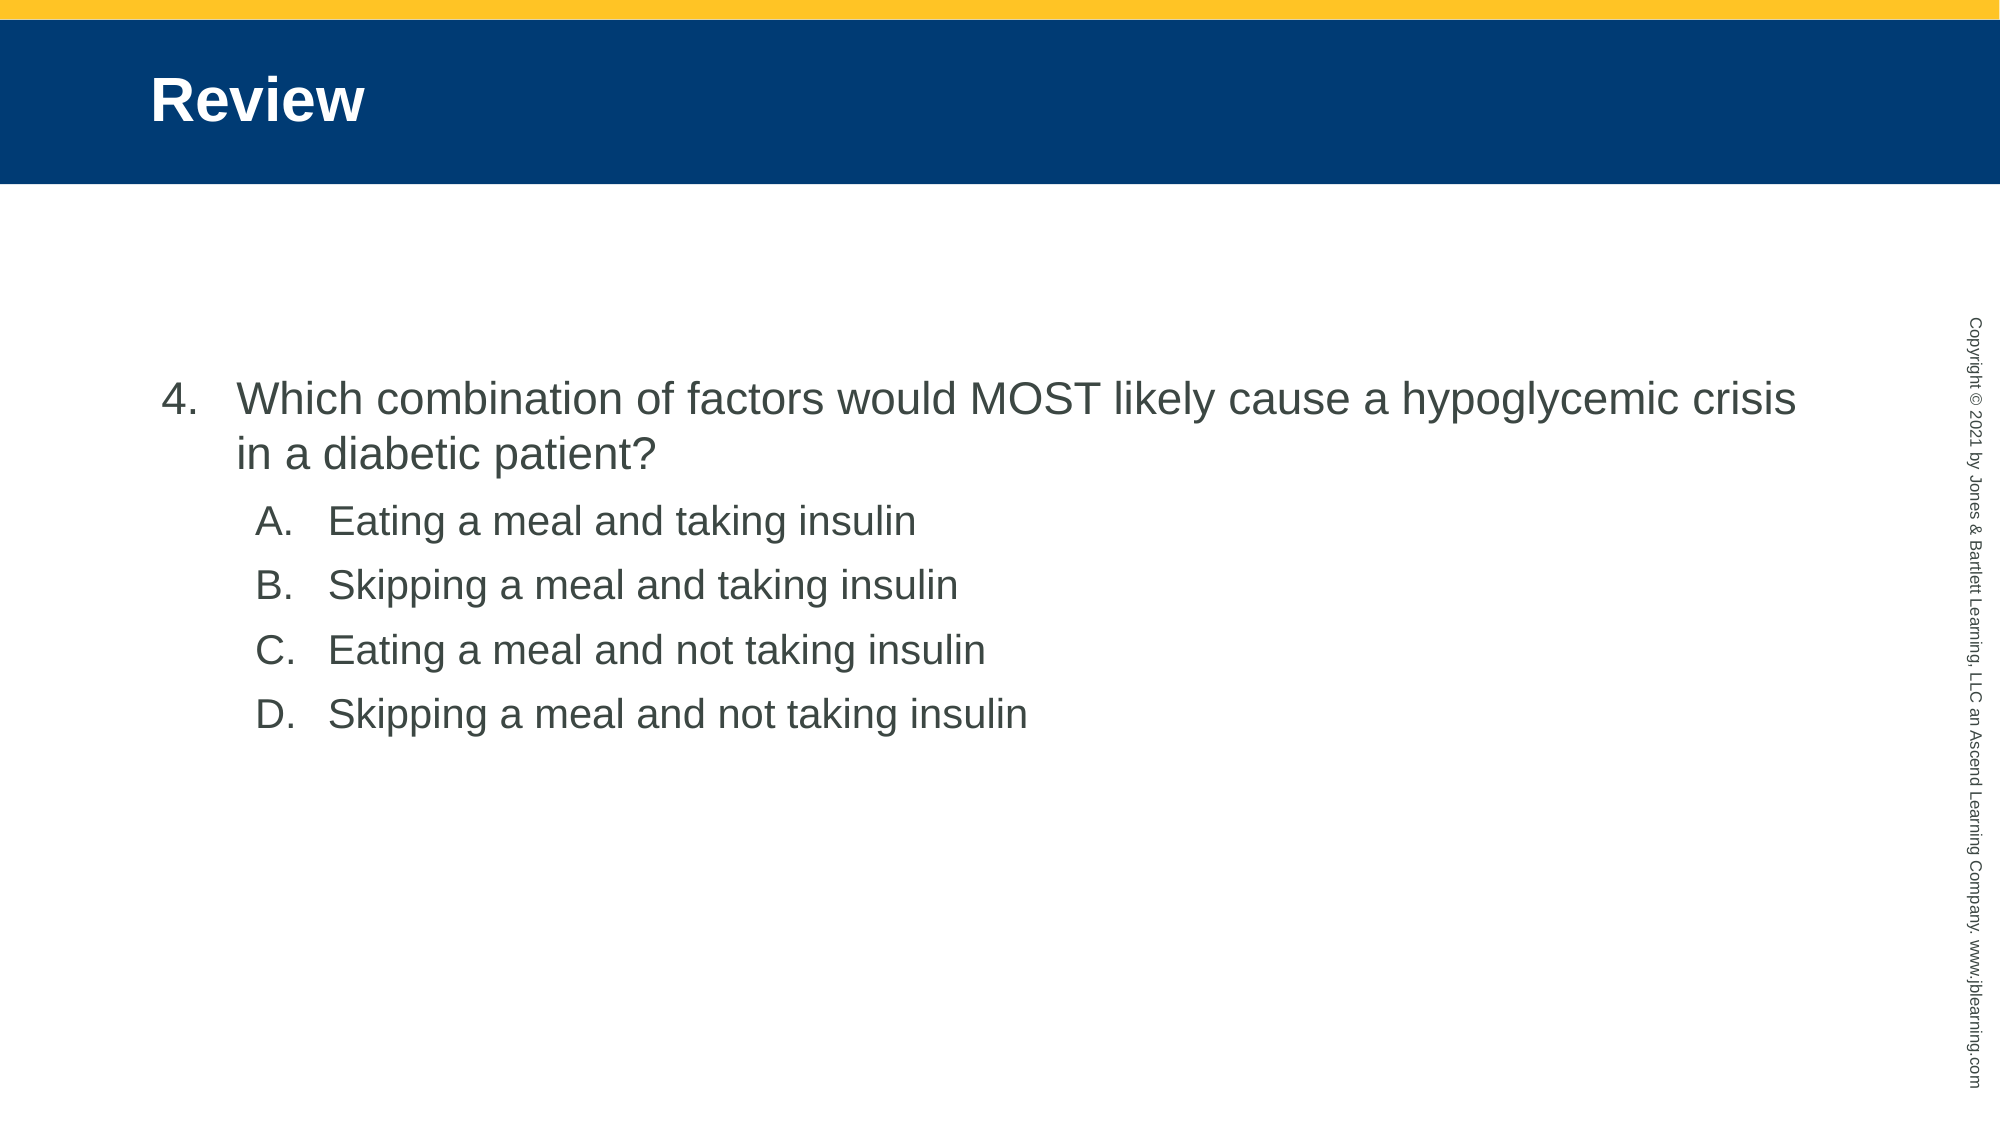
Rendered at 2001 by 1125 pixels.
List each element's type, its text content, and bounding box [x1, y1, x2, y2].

title Review [0, 19, 2000, 185]
list Which combination of factors would MOST likely cause a hypoglycemic crisis in a diabetic patient? Eating a meal and taking insulin Skipping a meal and taking insulin Eating a meal and not taking insulin Skipping a meal and not taking insulin [146, 361, 1859, 1016]
